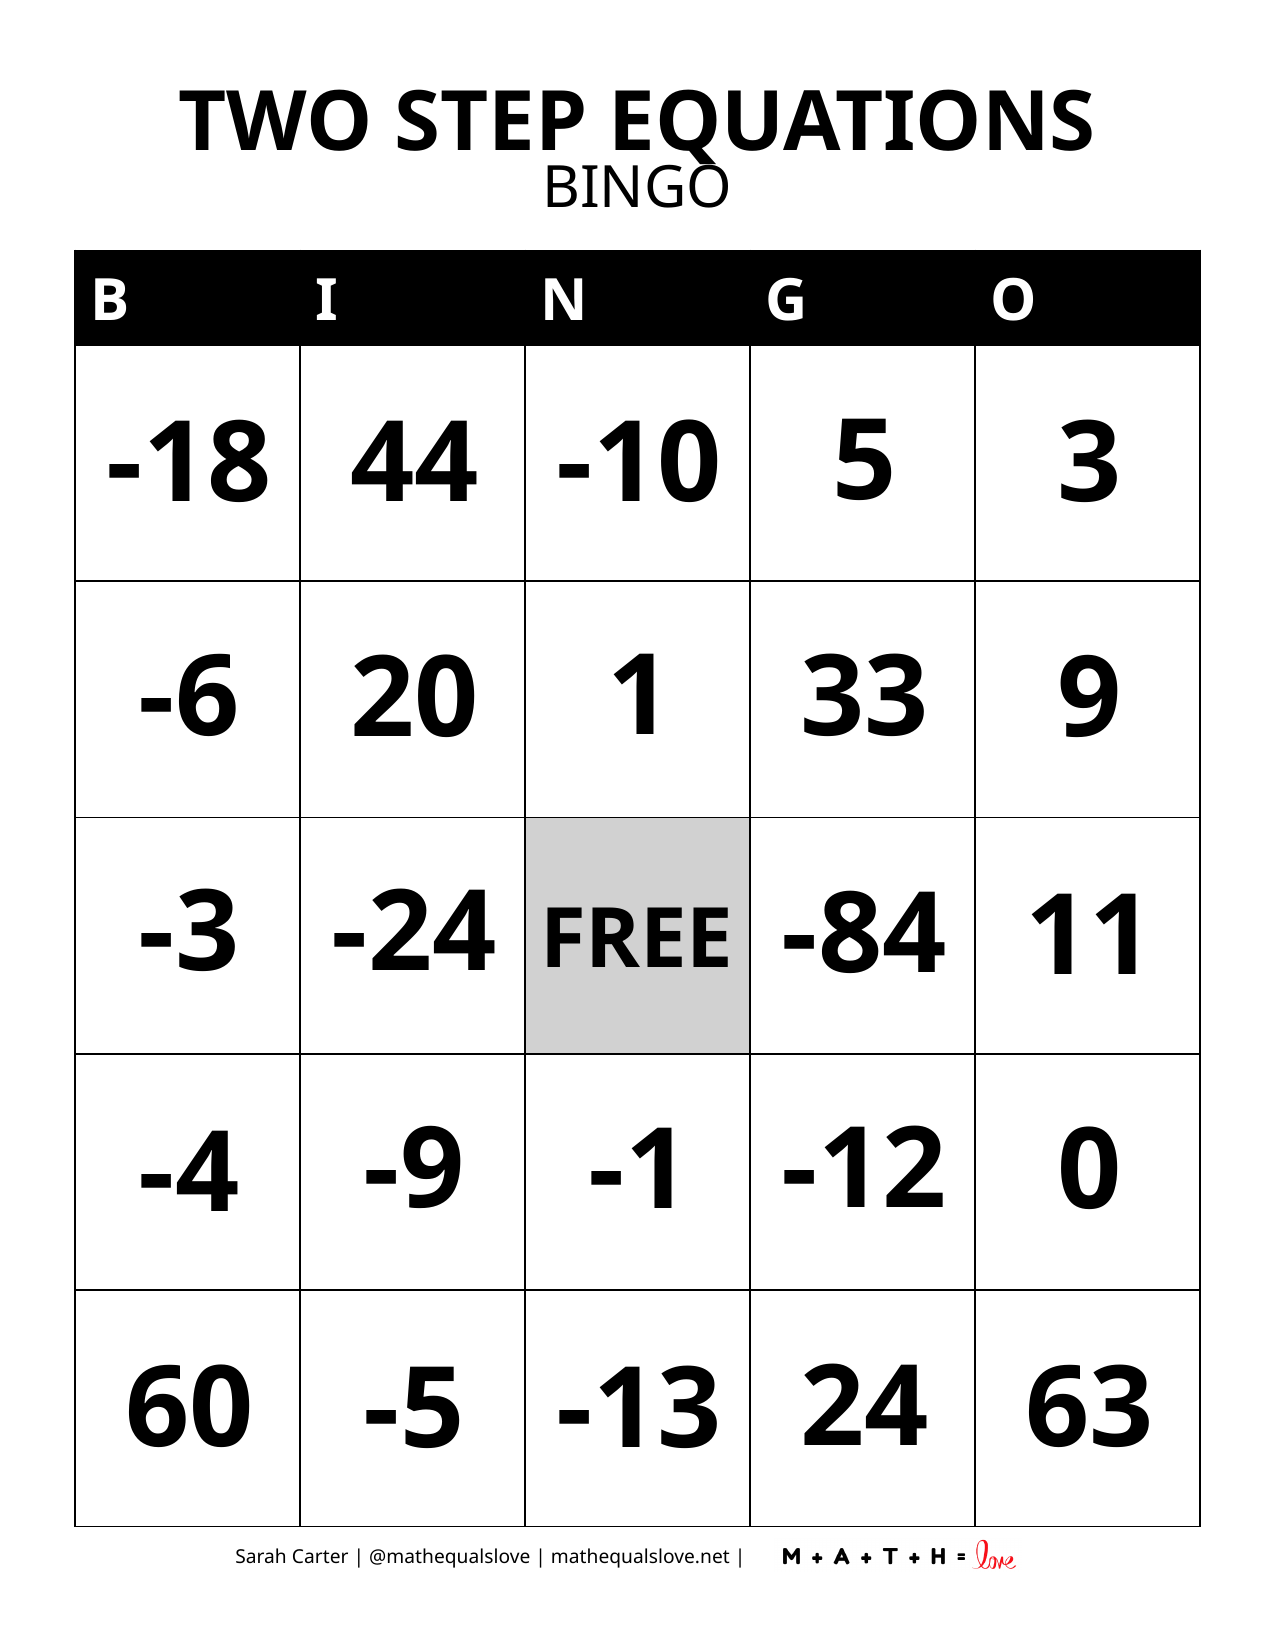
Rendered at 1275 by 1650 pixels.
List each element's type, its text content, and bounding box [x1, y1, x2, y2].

table_cell [301, 1291, 524, 1378]
text_box 33 [750, 666, 978, 714]
text_box 63 [975, 1377, 1203, 1425]
text_box -12 [750, 1138, 978, 1186]
table_cell [76, 1291, 299, 1377]
table_cell [526, 1055, 749, 1139]
table_cell [76, 582, 299, 666]
table_cell [301, 950, 524, 1053]
text_box 44 [300, 433, 528, 481]
text_box -84 [750, 904, 978, 952]
table_header N [526, 251, 749, 344]
text_box BINGO [74, 175, 1200, 226]
table_cell [976, 715, 1199, 817]
text_box 5 [750, 430, 978, 478]
text_box 9 [975, 667, 1203, 715]
text_box -18 [75, 432, 303, 480]
table_cell [751, 952, 974, 1053]
text_box 60 [75, 1377, 303, 1425]
table_cell [751, 1186, 974, 1289]
table_cell [301, 1055, 524, 1138]
table_cell [301, 715, 524, 817]
table_cell [526, 1426, 749, 1526]
text_box 24 [750, 1376, 978, 1424]
table_cell [976, 1291, 1199, 1377]
table_cell [751, 1424, 974, 1526]
text_box 1 [525, 665, 753, 713]
table_cell [976, 582, 1199, 667]
table_header O [976, 251, 1199, 344]
text_box -6 [75, 666, 303, 714]
text_box -13 [525, 1378, 753, 1426]
table_header I [301, 251, 524, 344]
table_cell [76, 1055, 299, 1142]
table_cell [301, 818, 524, 902]
table_cell [976, 954, 1199, 1053]
table_cell [526, 713, 749, 817]
text_box -1 [525, 1139, 753, 1187]
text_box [220, 1535, 1055, 1576]
table_cell [76, 480, 299, 580]
table_header B [76, 251, 299, 344]
table_cell [976, 1187, 1199, 1289]
table_cell [976, 818, 1199, 906]
table_cell [76, 950, 299, 1053]
text_box 3 [975, 432, 1203, 480]
table_cell [76, 714, 299, 817]
table_cell [76, 818, 299, 902]
table_cell [301, 346, 524, 433]
text_box 11 [975, 906, 1203, 954]
text_box -3 [75, 902, 300, 950]
table_cell [76, 1425, 299, 1526]
table_cell [526, 346, 749, 432]
table_cell [751, 346, 974, 430]
table_cell [751, 714, 974, 817]
table_cell [751, 818, 974, 904]
table_cell [76, 346, 299, 432]
table_cell [751, 478, 974, 580]
table_cell [751, 1291, 974, 1376]
table_cell [301, 582, 524, 667]
text_box -24 [300, 902, 528, 950]
table_cell [976, 1055, 1199, 1139]
text_box 20 [300, 667, 528, 715]
text_box 0 [975, 1139, 1203, 1187]
text_box TWO STEP EQUATIONS [74, 59, 1200, 175]
text_box -4 [75, 1142, 303, 1190]
table_cell [301, 1186, 524, 1289]
table_cell [76, 1190, 299, 1289]
table_cell [526, 480, 749, 580]
table_cell [751, 1055, 974, 1138]
table_cell [526, 1291, 749, 1378]
table_cell [751, 582, 974, 666]
table_cell [976, 346, 1199, 432]
table_cell [976, 1425, 1199, 1526]
table_cell [301, 481, 524, 580]
table_cell [301, 1426, 524, 1526]
text_box -9 [300, 1138, 528, 1186]
table_cell [526, 1187, 749, 1289]
table_cell [526, 582, 749, 665]
text_box -10 [525, 432, 753, 480]
table_cell [976, 480, 1199, 580]
text_box -5 [300, 1378, 525, 1426]
table_cell FREE [526, 818, 749, 1053]
table_header G [751, 251, 974, 344]
